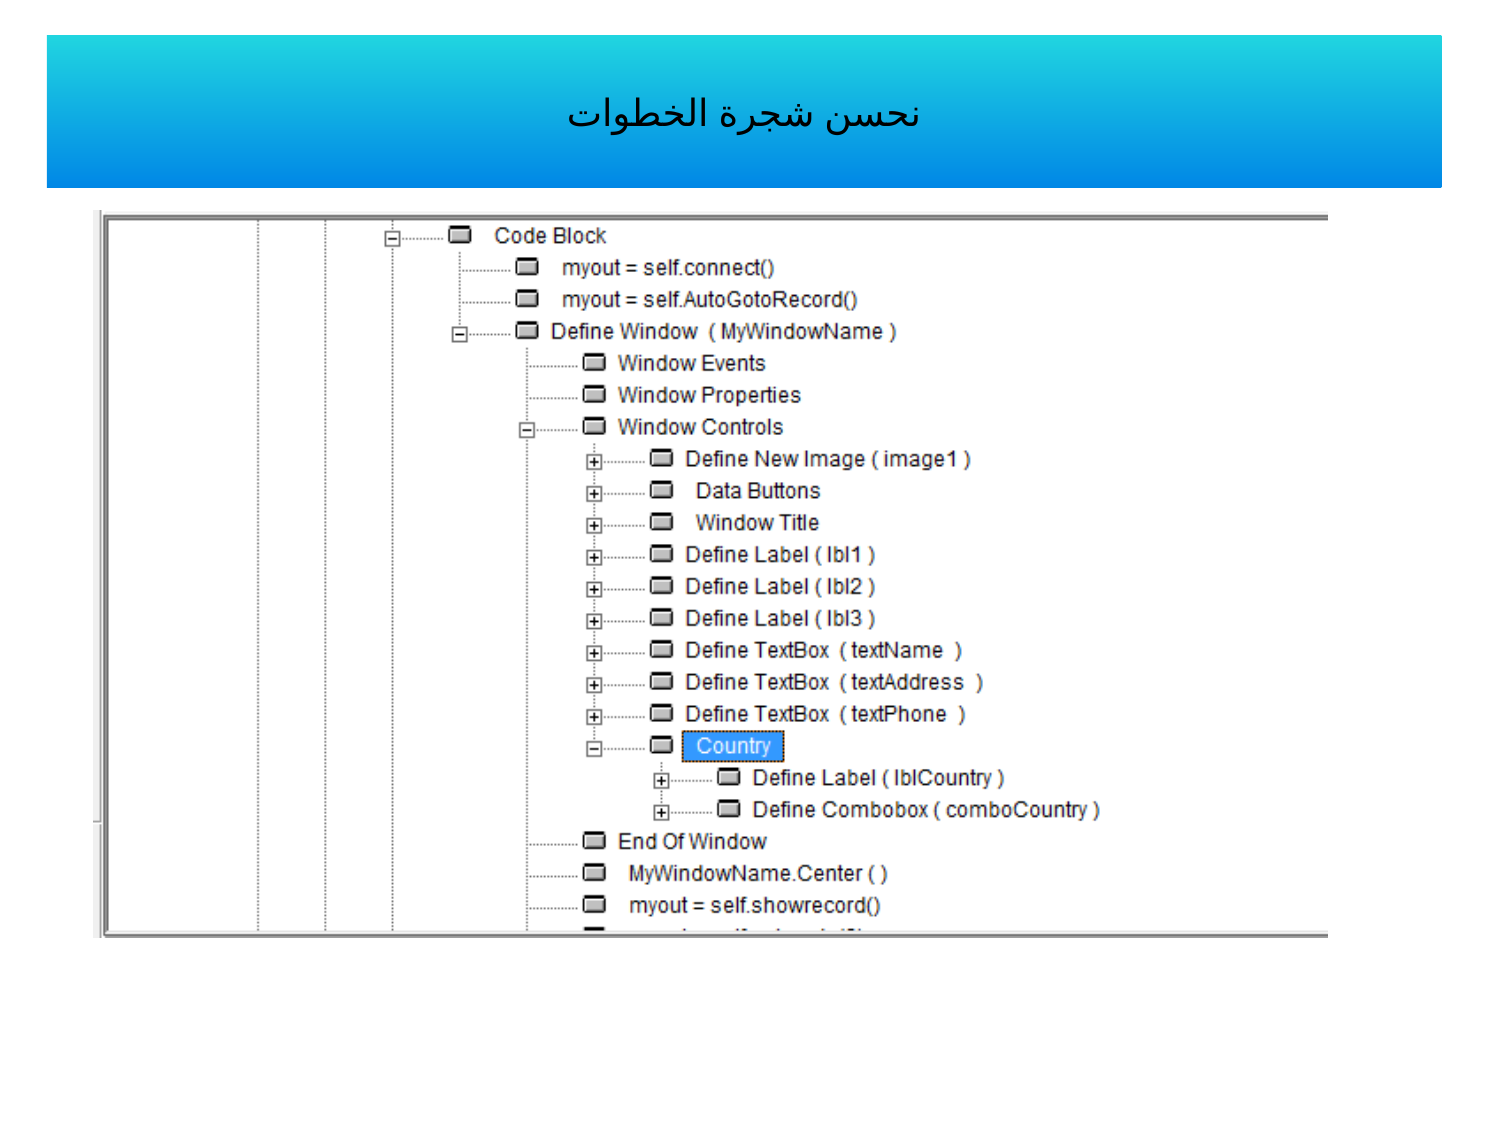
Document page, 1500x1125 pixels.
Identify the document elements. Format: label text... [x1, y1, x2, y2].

title نحسن شجرة الخطوات [46, 35, 1442, 188]
picture [93, 210, 1328, 938]
